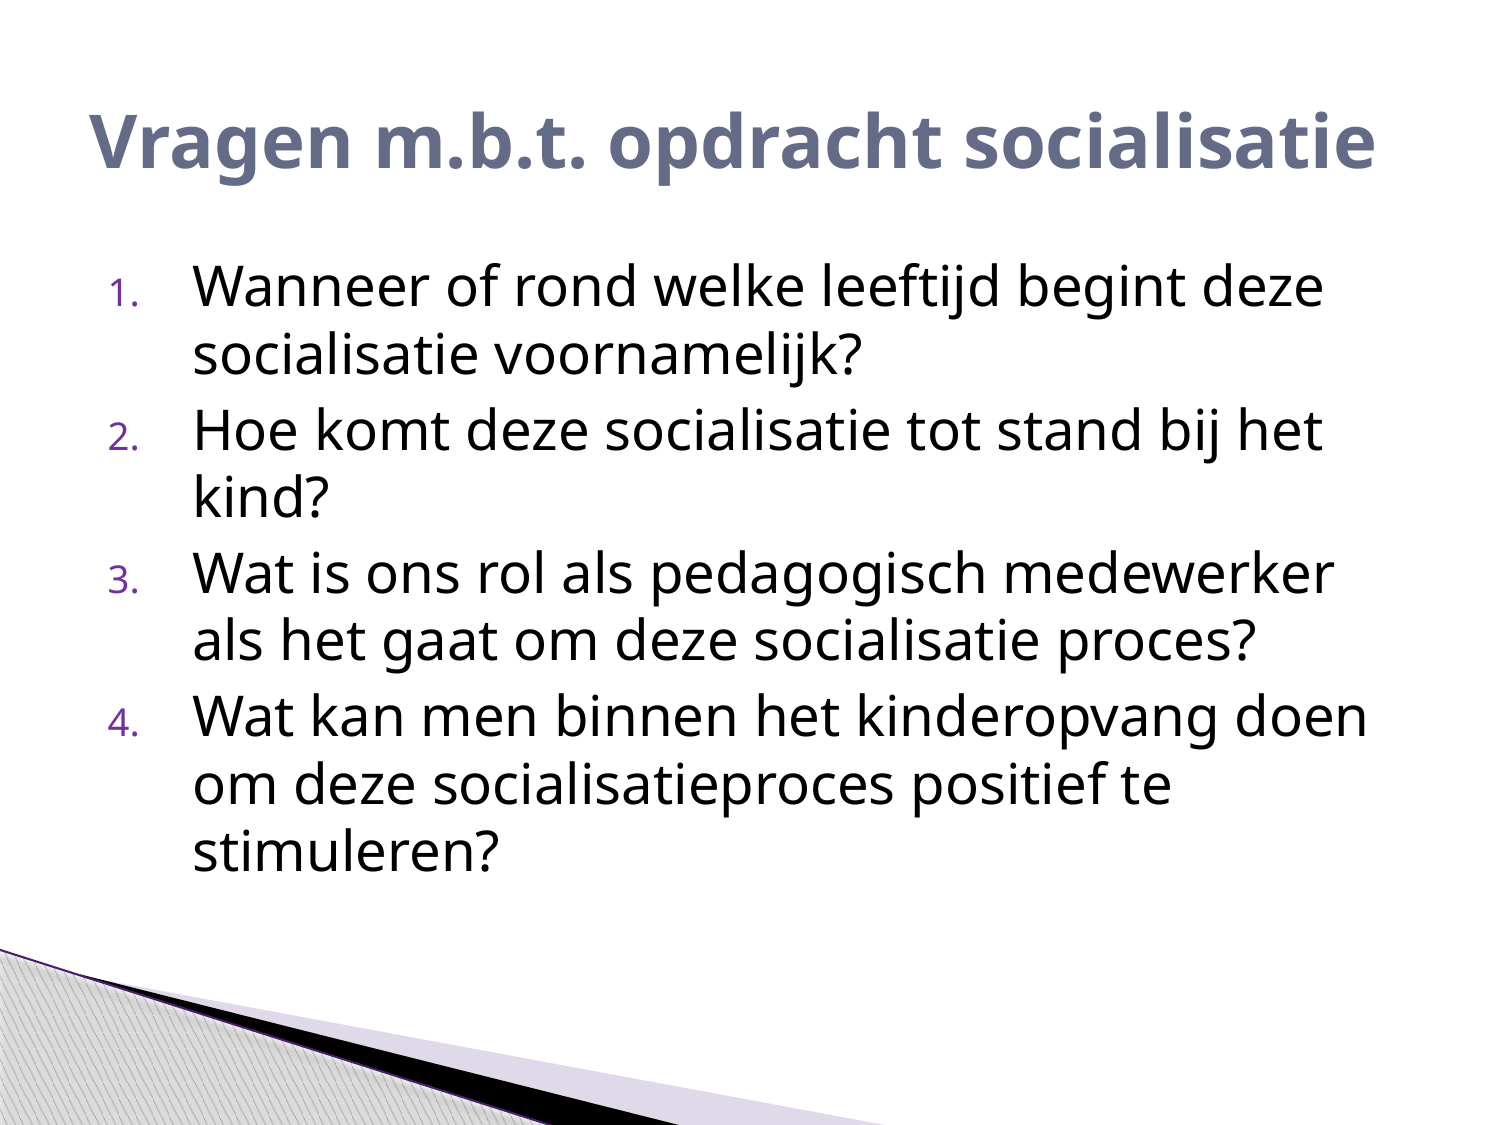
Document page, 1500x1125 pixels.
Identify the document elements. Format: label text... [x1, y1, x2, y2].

title Vragen m.b.t. opdracht socialisatie [75, 45, 1425, 233]
list Wanneer of rond welke leeftijd begint deze socialisatie voornamelijk? Hoe komt deze socialisatie tot stand bij het kind? Wat is ons rol als pedagogisch medewerker als het gaat om deze socialisatie proces? Wat kan men binnen het kinderopvang doen om deze socialisatieproces positief te stimuleren? [75, 243, 1425, 986]
